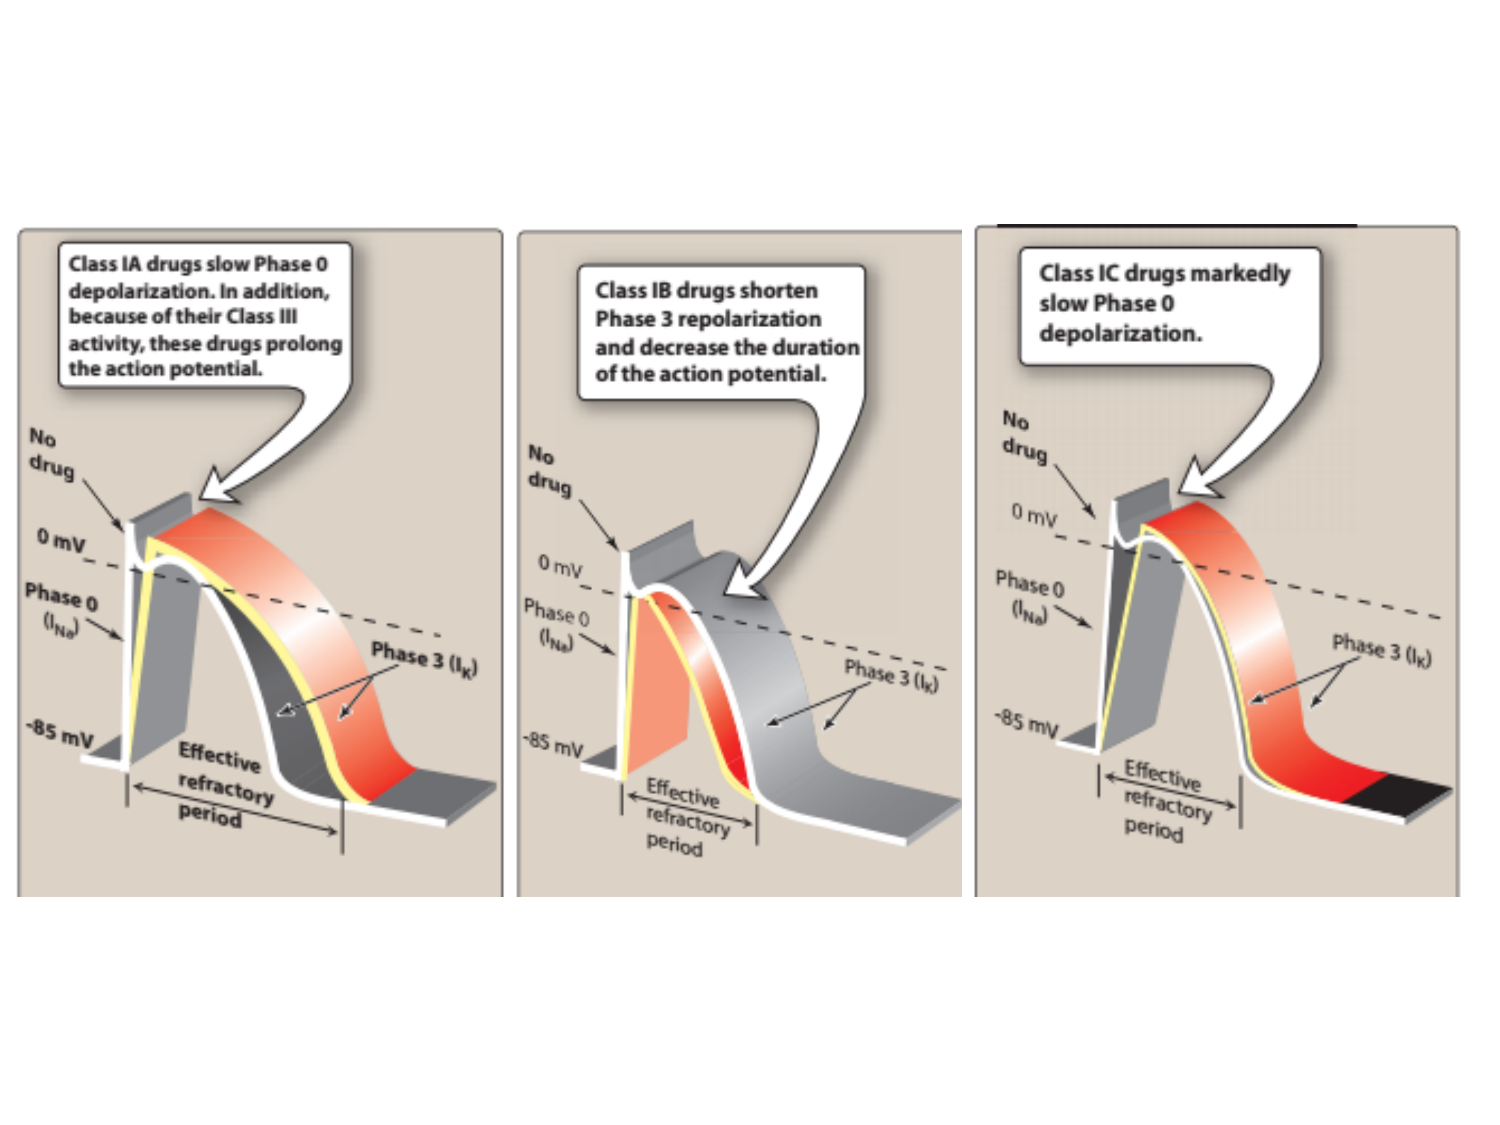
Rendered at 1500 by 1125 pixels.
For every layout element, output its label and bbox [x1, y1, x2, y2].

picture [0, 224, 1463, 898]
